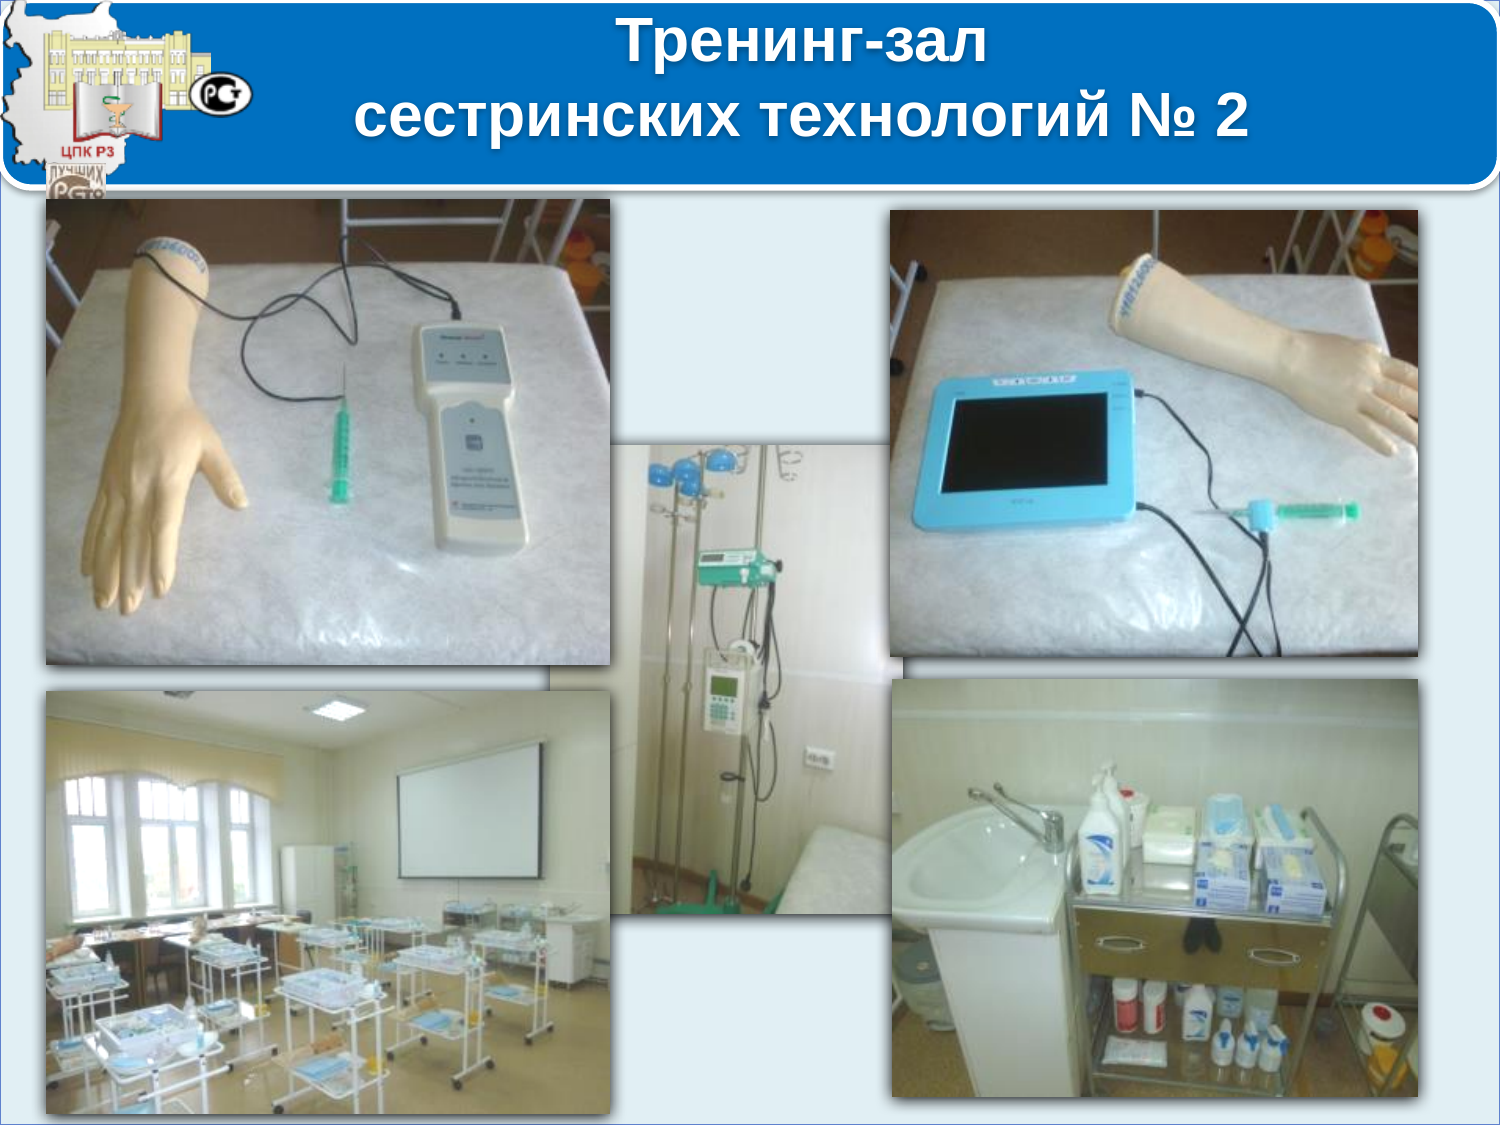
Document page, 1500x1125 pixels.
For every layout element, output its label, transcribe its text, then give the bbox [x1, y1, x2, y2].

text_box Тренинг-зал сестринских технологий № 2 [175, 0, 1430, 164]
text_box [1435, 0, 1500, 106]
picture [0, 0, 1419, 1114]
